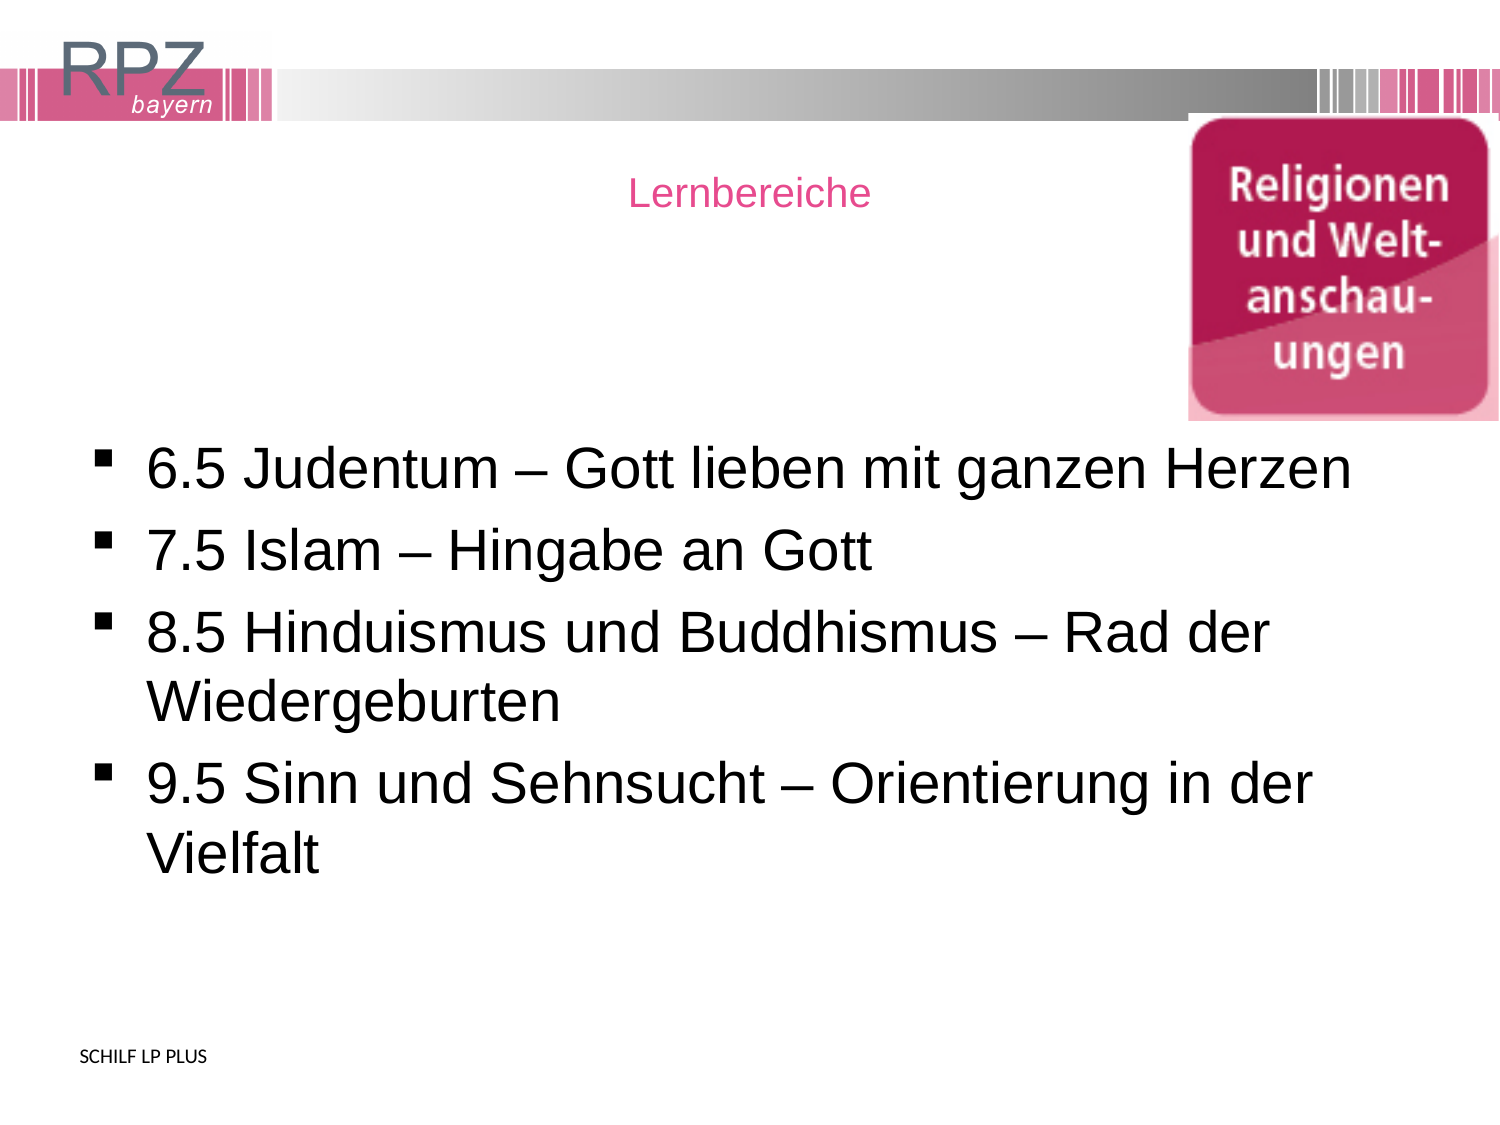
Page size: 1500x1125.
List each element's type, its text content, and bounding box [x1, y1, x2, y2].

picture [1188, 69, 1500, 421]
picture [0, 31, 272, 121]
title Lernbereiche [75, 149, 1182, 233]
list 6.5 Judentum – Gott lieben mit ganzen Herzen 7.5 Islam – Hingabe an Gott 8.5 Hinduismus und Buddhismus – Rad der Wiedergeburten 9.5 Sinn und Sehnsucht – Orientierung in der Vielfalt [75, 262, 1425, 1005]
